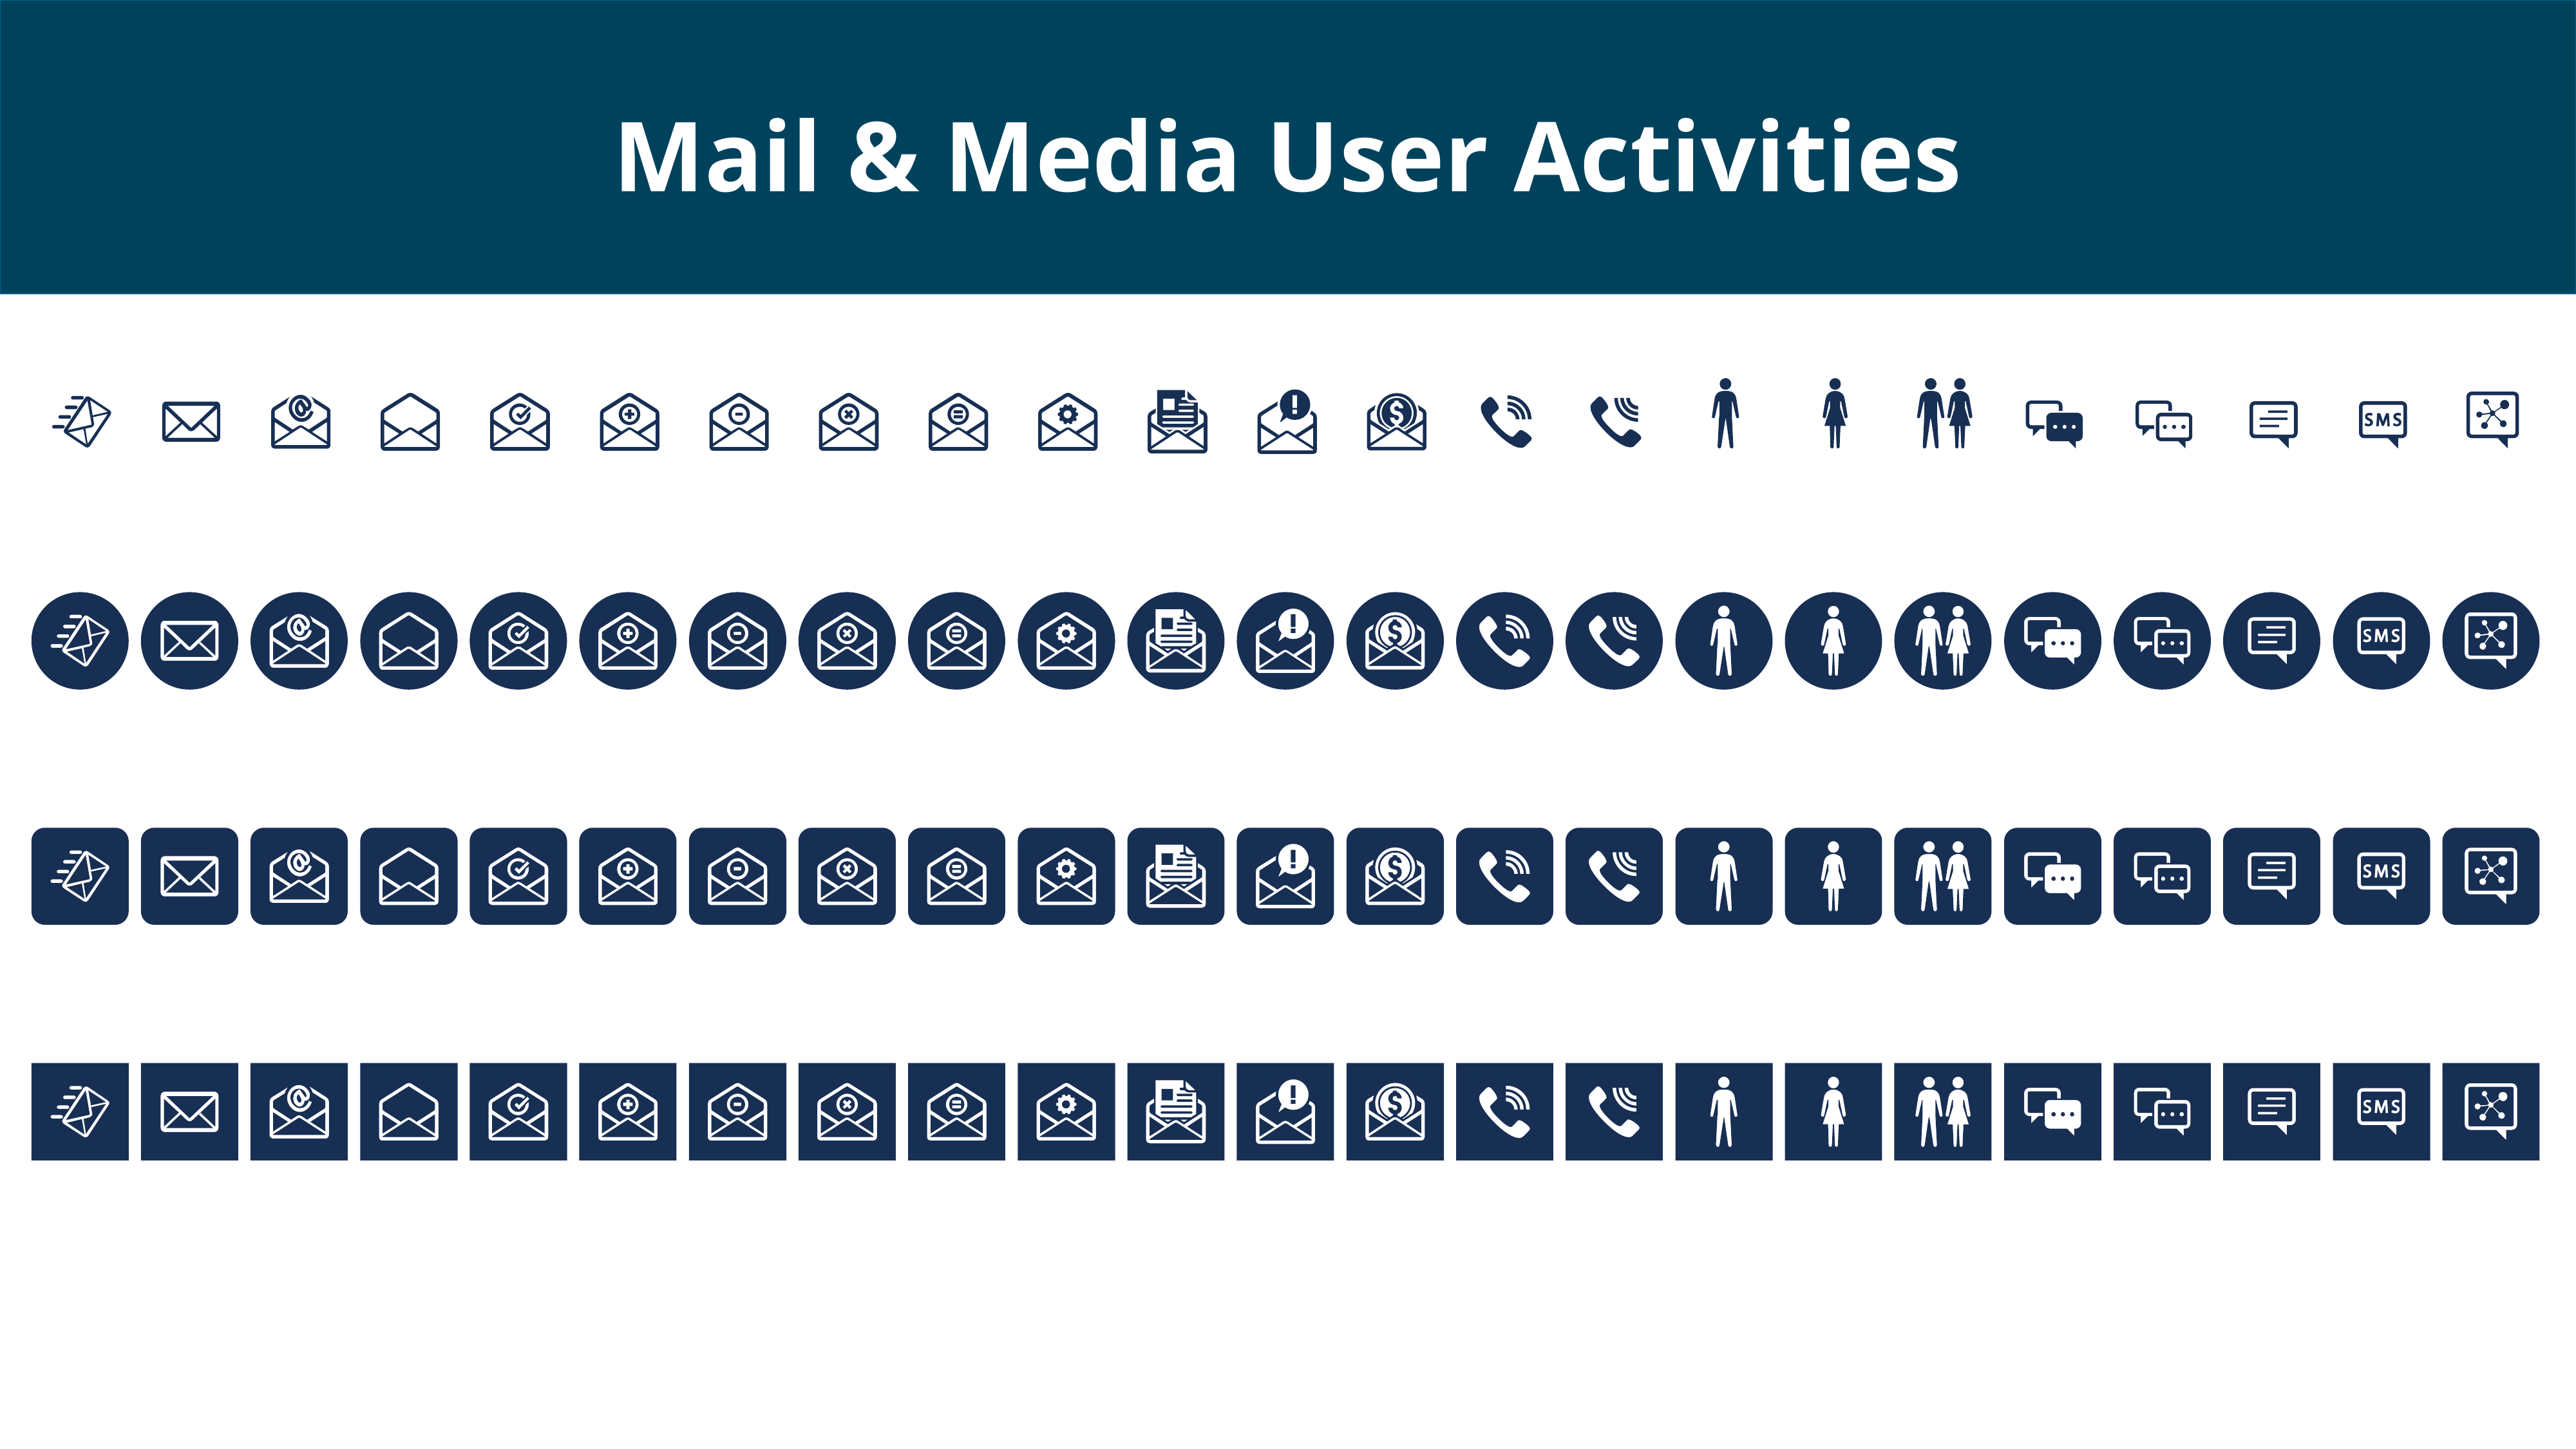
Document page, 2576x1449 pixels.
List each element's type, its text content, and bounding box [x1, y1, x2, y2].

text_box [1127, 592, 1225, 690]
text_box [360, 592, 458, 690]
text_box [908, 1063, 1005, 1160]
text_box [360, 828, 458, 925]
text_box [2223, 828, 2320, 925]
text_box [1507, 395, 1532, 420]
text_box [1894, 592, 1992, 690]
text_box [2136, 400, 2172, 437]
text_box [798, 828, 896, 925]
text_box [2333, 592, 2430, 690]
text_box [1236, 592, 1334, 690]
text_box [1376, 393, 1417, 430]
text_box [1456, 592, 1553, 690]
text_box [1257, 401, 1317, 454]
text_box [2155, 412, 2193, 449]
text_box [1018, 592, 1115, 690]
text_box [1367, 404, 1426, 451]
text_box [2223, 592, 2320, 690]
text_box [250, 592, 348, 690]
text_box [1894, 1063, 1992, 1160]
text_box [579, 1063, 677, 1160]
text_box [1954, 378, 1966, 390]
text_box [2114, 1063, 2211, 1160]
text_box [600, 393, 659, 451]
text_box [1917, 391, 1945, 449]
text_box [2223, 1063, 2320, 1160]
title Mail & Media User Activities [223, 90, 2353, 215]
text_box [2333, 828, 2430, 925]
text_box [1785, 828, 1882, 925]
text_box [1829, 378, 1841, 390]
text_box [2466, 392, 2519, 449]
text_box [2442, 1063, 2540, 1160]
text_box [360, 1063, 458, 1160]
text_box [1481, 397, 1532, 448]
text_box [798, 592, 896, 690]
text_box [2442, 828, 2540, 925]
text_box [1712, 391, 1739, 449]
text_box [31, 1063, 129, 1160]
text_box [1823, 391, 1848, 449]
text_box [579, 828, 677, 925]
text_box [2004, 592, 2102, 690]
text_box [31, 592, 129, 690]
text_box [2359, 401, 2407, 449]
text_box [1947, 391, 1973, 449]
text_box [688, 592, 787, 690]
text_box [250, 1063, 348, 1160]
text_box [1236, 1063, 1334, 1160]
text_box [1719, 378, 1732, 390]
text_box [798, 1063, 896, 1160]
text_box [2442, 592, 2540, 690]
text_box [1346, 1063, 1444, 1160]
text_box [1456, 1063, 1553, 1160]
text_box [1038, 393, 1098, 451]
text_box [140, 828, 238, 925]
text_box [1346, 828, 1444, 925]
text_box [1675, 828, 1773, 925]
text_box [1280, 389, 1311, 423]
text_box [1924, 378, 1937, 390]
text_box [2249, 401, 2298, 449]
text_box [250, 828, 348, 925]
text_box [1346, 592, 1444, 690]
text_box [1127, 1063, 1225, 1160]
text_box [1566, 1063, 1663, 1160]
text_box [1675, 592, 1773, 690]
text_box [1148, 408, 1208, 454]
text_box [490, 393, 550, 451]
text_box [2046, 412, 2083, 449]
text_box [709, 393, 769, 451]
text_box [271, 396, 331, 449]
text_box [1018, 1063, 1115, 1160]
text_box [2004, 1063, 2102, 1160]
text_box [1785, 1063, 1882, 1160]
text_box [289, 395, 314, 422]
text_box [1566, 592, 1663, 690]
text_box [31, 828, 129, 925]
text_box [579, 592, 677, 690]
text_box [908, 828, 1005, 925]
text_box [2333, 1063, 2430, 1160]
text_box [1018, 828, 1115, 925]
text_box [688, 1063, 787, 1160]
text_box [140, 592, 238, 690]
text_box [819, 393, 879, 451]
text_box [1894, 828, 1992, 925]
text_box [469, 1063, 567, 1160]
text_box [1590, 396, 1642, 448]
text_box [2025, 400, 2063, 437]
text_box [469, 592, 567, 690]
text_box [908, 592, 1005, 690]
text_box [469, 828, 567, 925]
text_box [1127, 828, 1225, 925]
text_box [929, 393, 989, 451]
text_box [162, 401, 220, 442]
text_box [1157, 390, 1198, 428]
text_box [140, 1063, 238, 1160]
text_box [1566, 828, 1663, 925]
text_box [381, 393, 440, 451]
text_box [52, 395, 111, 448]
text_box [2004, 828, 2102, 925]
text_box [1236, 828, 1334, 925]
text_box [1785, 592, 1882, 690]
text_box [1675, 1063, 1773, 1160]
text_box [2114, 828, 2211, 925]
text_box [2114, 592, 2211, 690]
text_box [1456, 828, 1553, 925]
text_box [688, 828, 787, 925]
